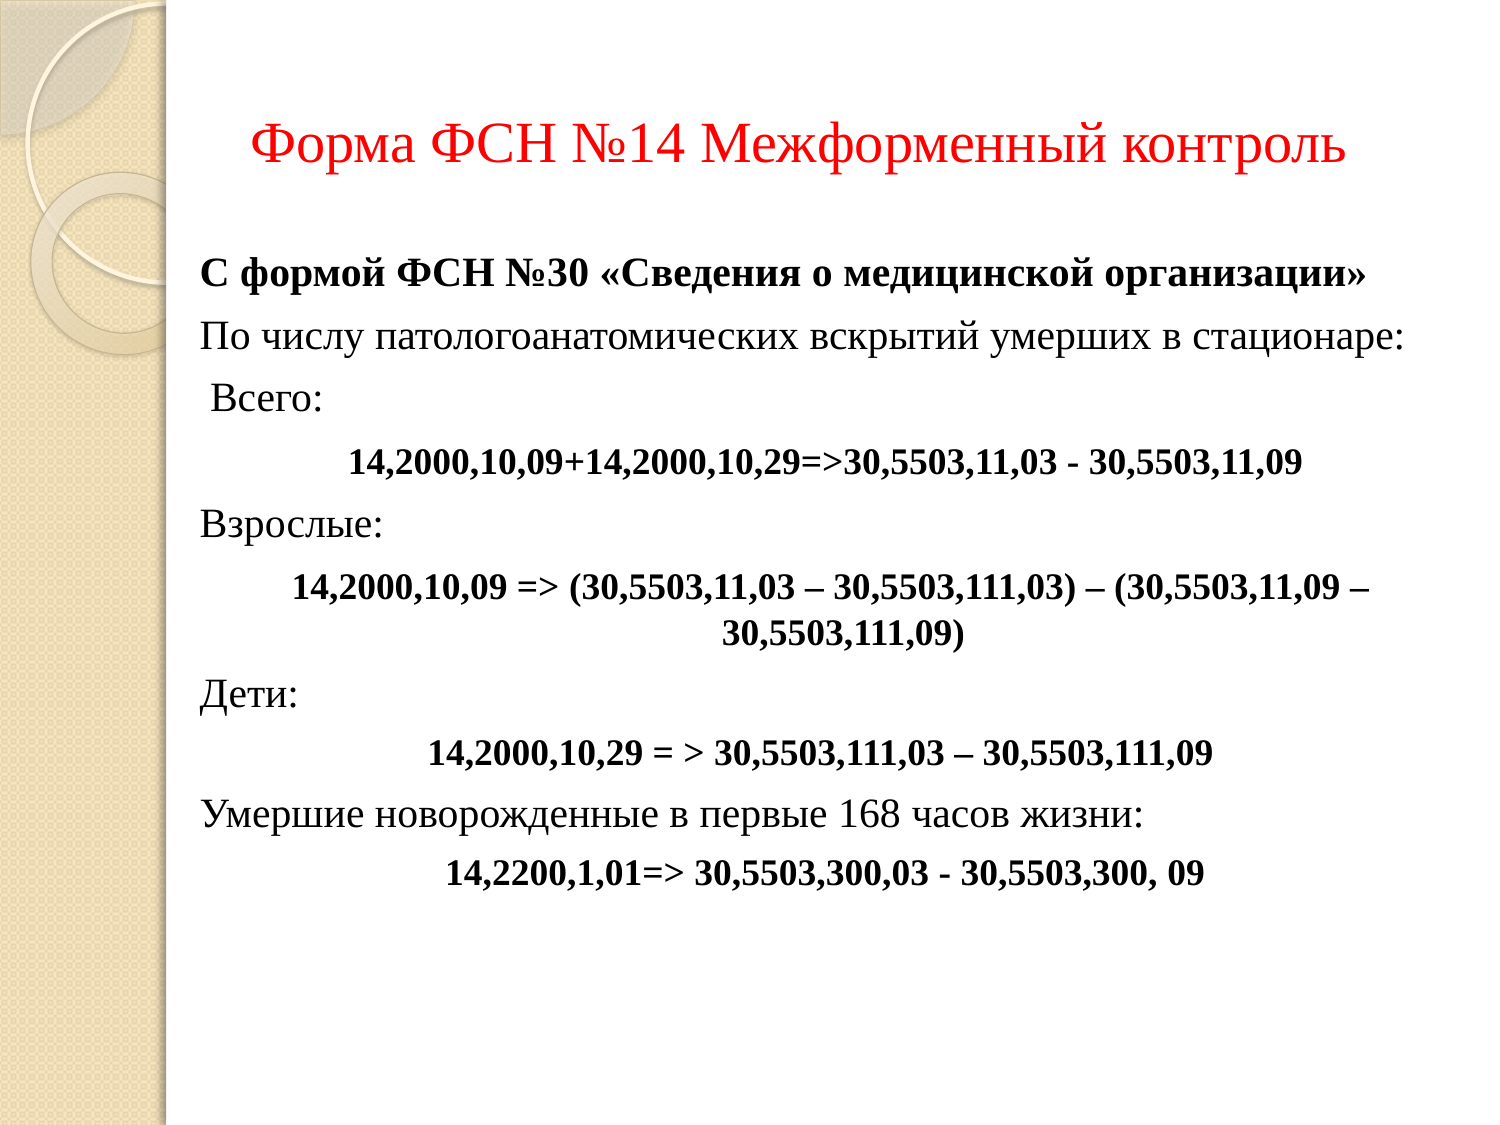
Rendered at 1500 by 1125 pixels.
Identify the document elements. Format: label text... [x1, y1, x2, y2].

title Форма ФСН №14 Межформенный контроль [235, 45, 1466, 233]
list С формой ФСН №30 «Сведения о медицинской организации» По числу патологоанатомических вскрытий умерших в стационаре: Всего: 14,2000,10,09+14,2000,10,29=>30,5503,11,03 - 30,5503,11,09 Взрослые: 14,2000,10,09 => (30,5503,11,03 – 30,5503,111,03) – (30,5503,11,09 – 30,5503,111,09) Дети: 14,2000,10,29 = > 30,5503,111,03 – 30,5503,111,09 Умершие новорожденные в первые 168 часов жизни: 14,2200,1,01=> 30,5503,300,03 - 30,5503,300, 09 [171, 237, 1466, 1025]
